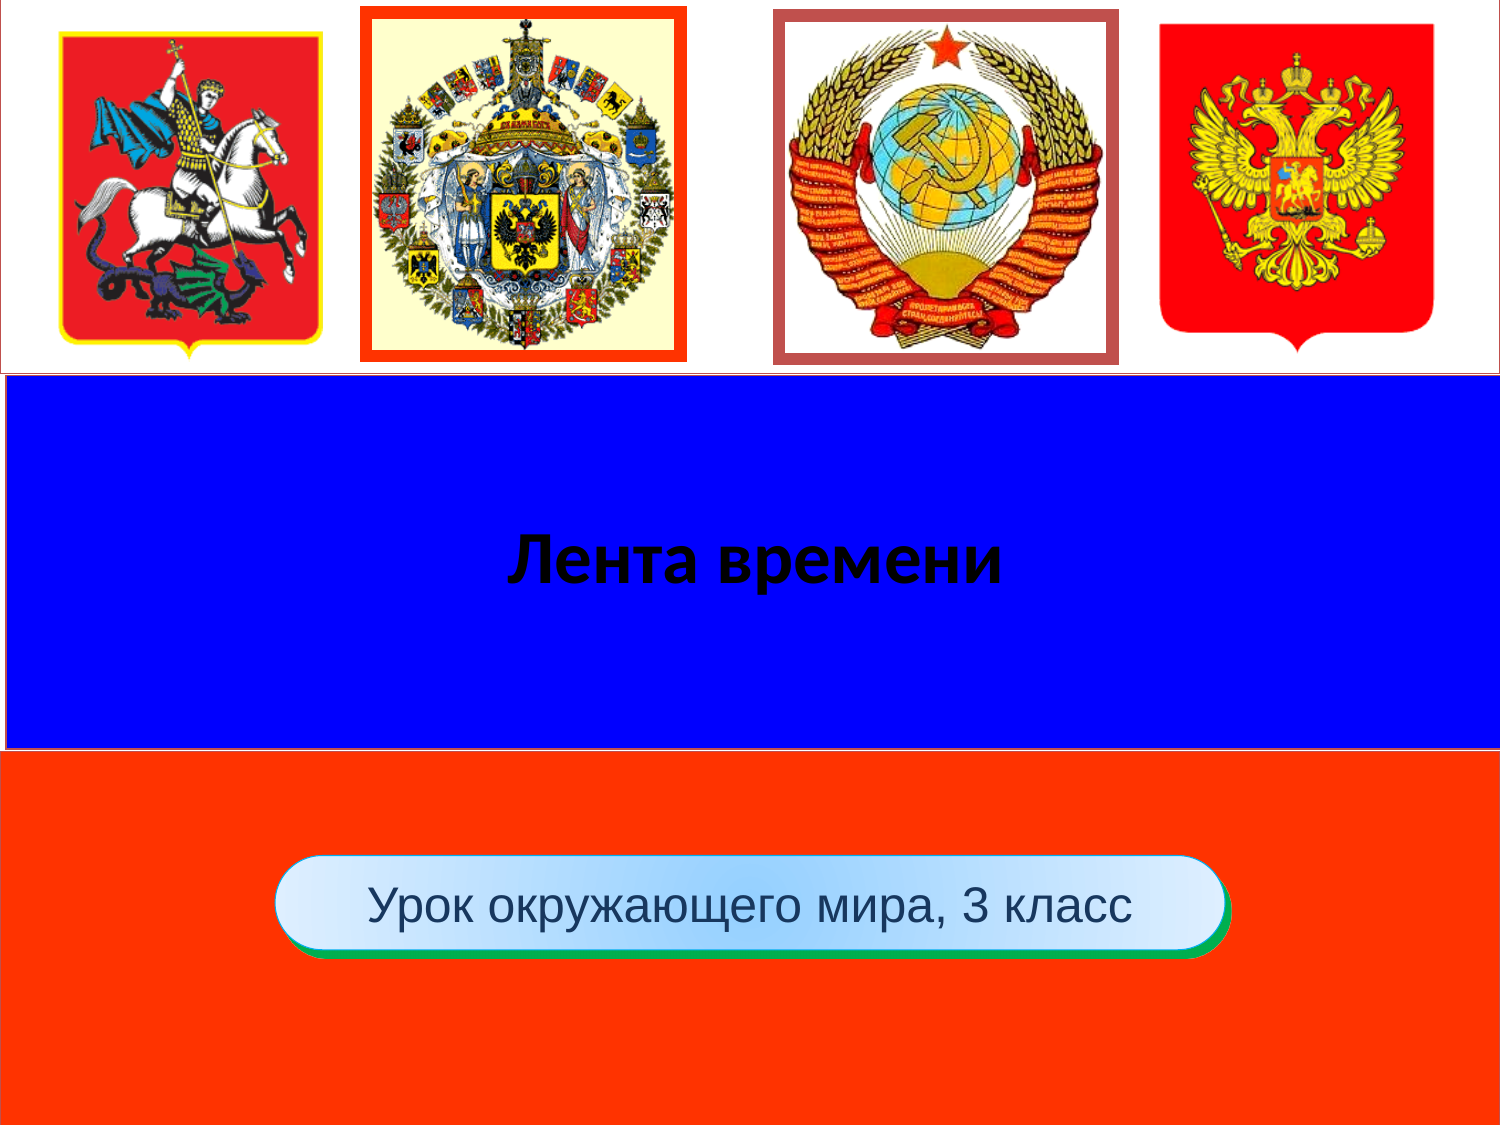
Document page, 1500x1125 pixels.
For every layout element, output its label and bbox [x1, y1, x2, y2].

text_box [0, 0, 1500, 1125]
